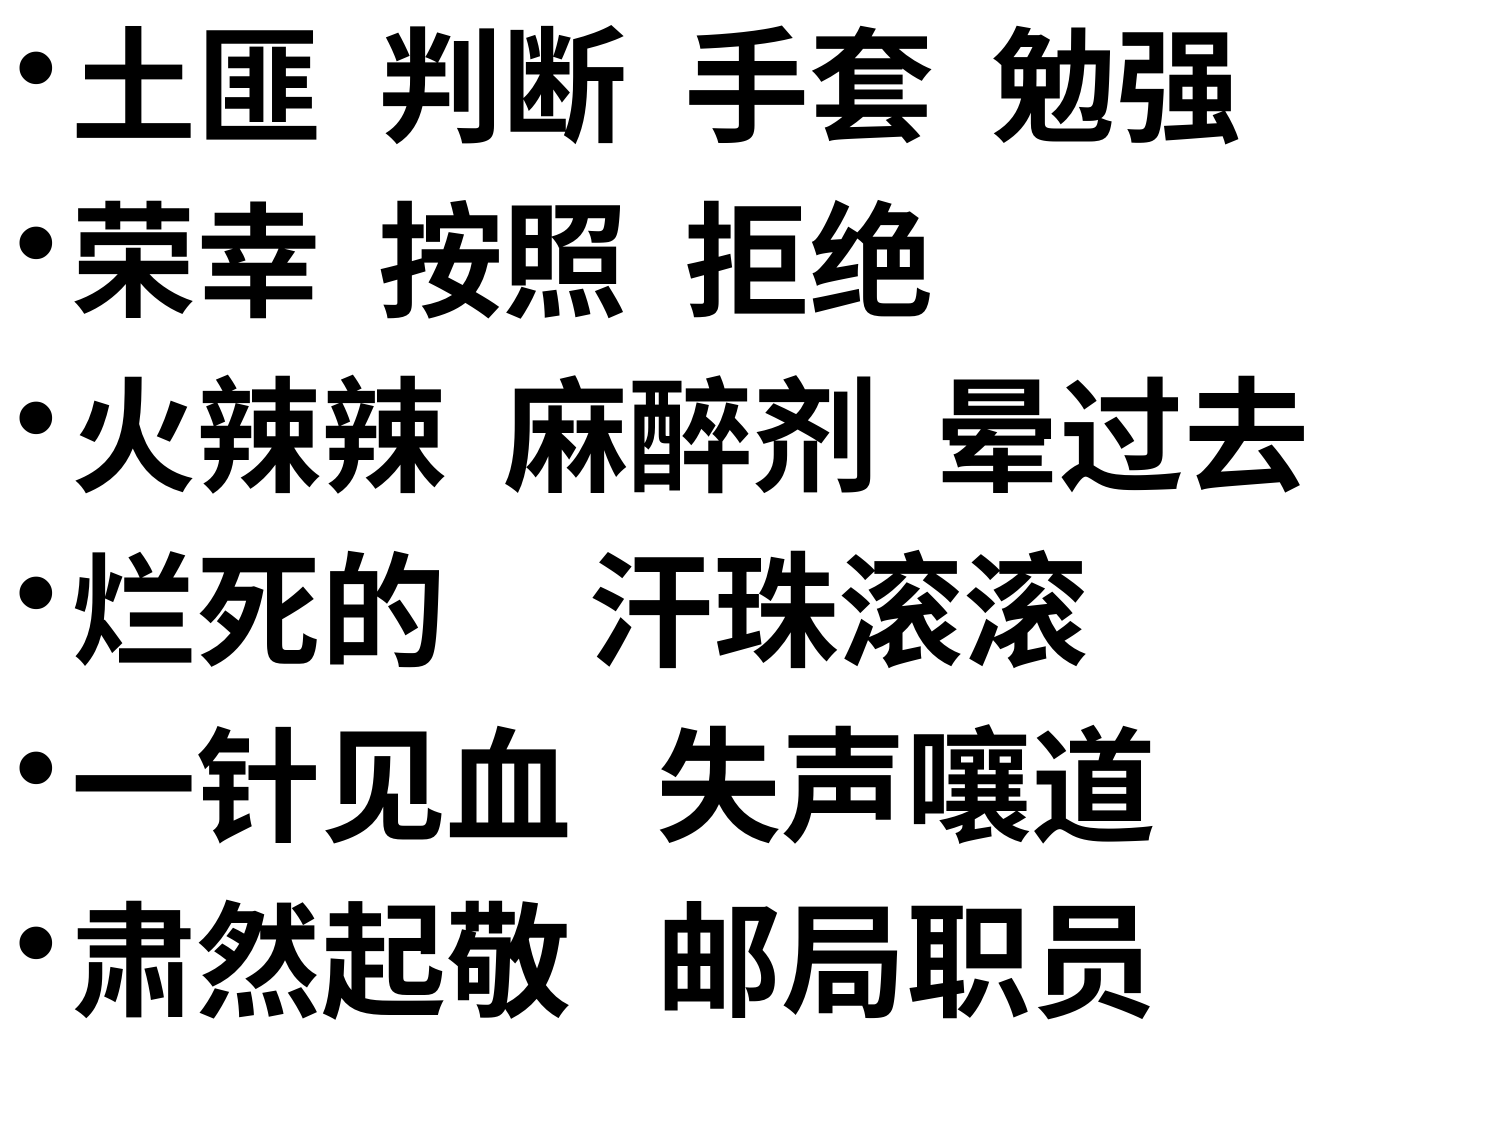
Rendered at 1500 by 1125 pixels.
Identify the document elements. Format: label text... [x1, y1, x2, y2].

list 土匪 判断 手套 勉强 荣幸 按照 拒绝 火辣辣 麻醉剂 晕过去 烂死的 汗珠滚滚 一针见血 失声嚷道 肃然起敬 邮局职员 [0, 0, 1500, 1125]
